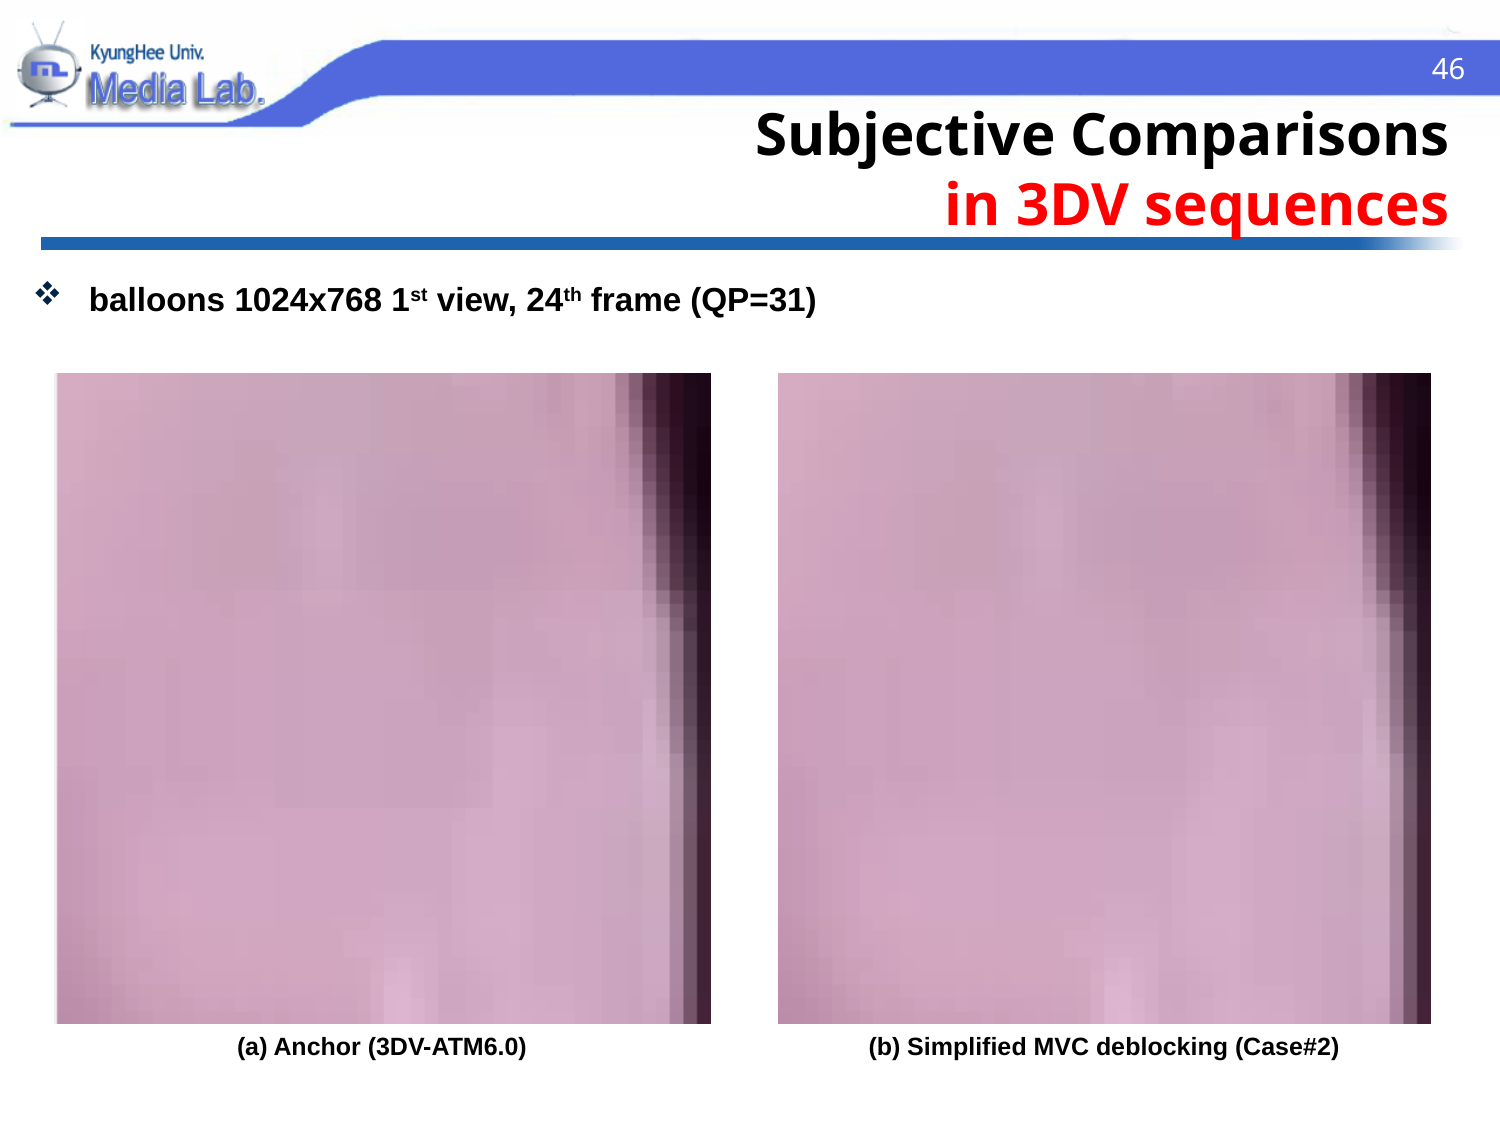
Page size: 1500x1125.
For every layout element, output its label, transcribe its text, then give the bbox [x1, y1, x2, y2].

list balloons 1024x768 1st view, 24th frame (QP=31) [17, 262, 1483, 1107]
text_box (a) Anchor (3DV-ATM6.0) [222, 1032, 543, 1068]
text_box (b) Simplified MVC deblocking (Case#2) [853, 1032, 1356, 1068]
slide_number 46 [1403, 42, 1481, 93]
picture [0, 0, 1500, 138]
picture [778, 373, 1431, 1024]
picture [53, 373, 711, 1024]
title Subjective Comparisons in 3DV sequences [312, 101, 1465, 233]
picture [41, 237, 1500, 250]
